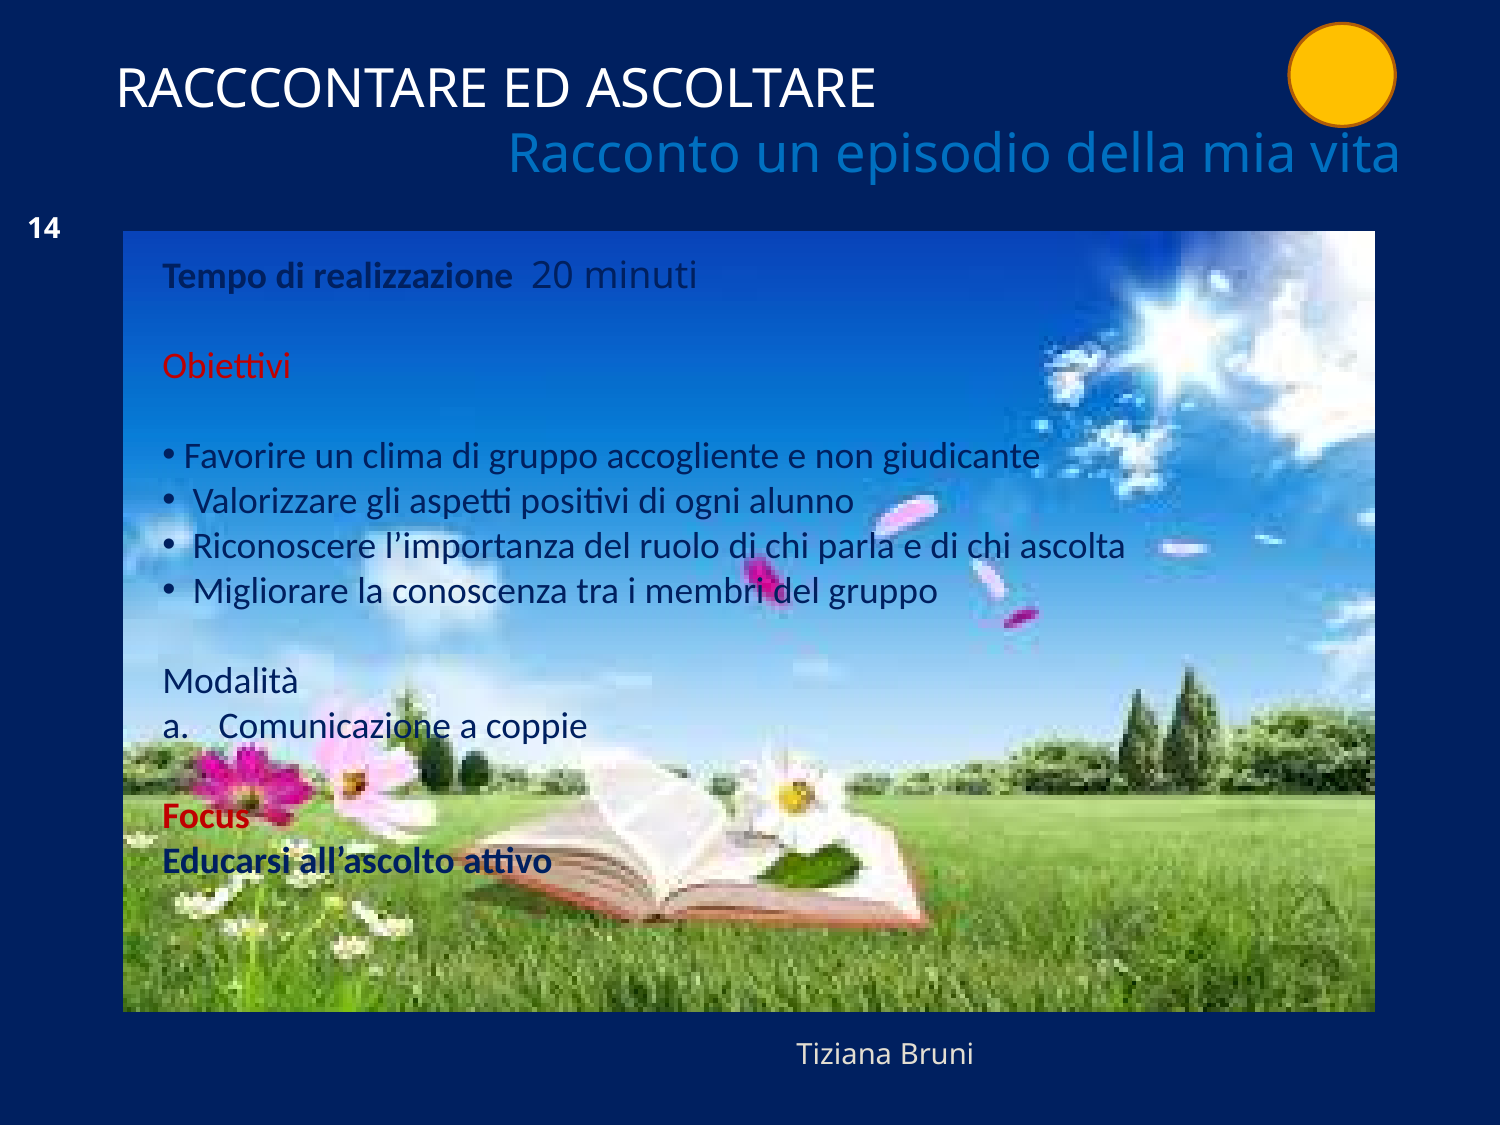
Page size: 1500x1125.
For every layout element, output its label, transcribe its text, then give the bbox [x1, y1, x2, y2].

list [123, 231, 1376, 1012]
slide_number 14 [0, 208, 88, 249]
title RACCCONTARE ED ASCOLTARE Racconto un episodio della mia vita [100, 37, 1438, 200]
footer Tiziana Bruni [99, 1024, 990, 1085]
text_box Tempo di realizzazione 20 minuti Obiettivi Favorire un clima di gruppo accogliente e non giudicante Valorizzare gli aspetti positivi di ogni alunno Riconoscere l’importanza del ruolo di chi parla e di chi ascolta Migliorare la conoscenza tra i membri del gruppo Modalità Comunicazione a coppie Focus Educarsi all’ascolto attivo [147, 243, 1388, 1024]
text_box [1287, 21, 1397, 128]
